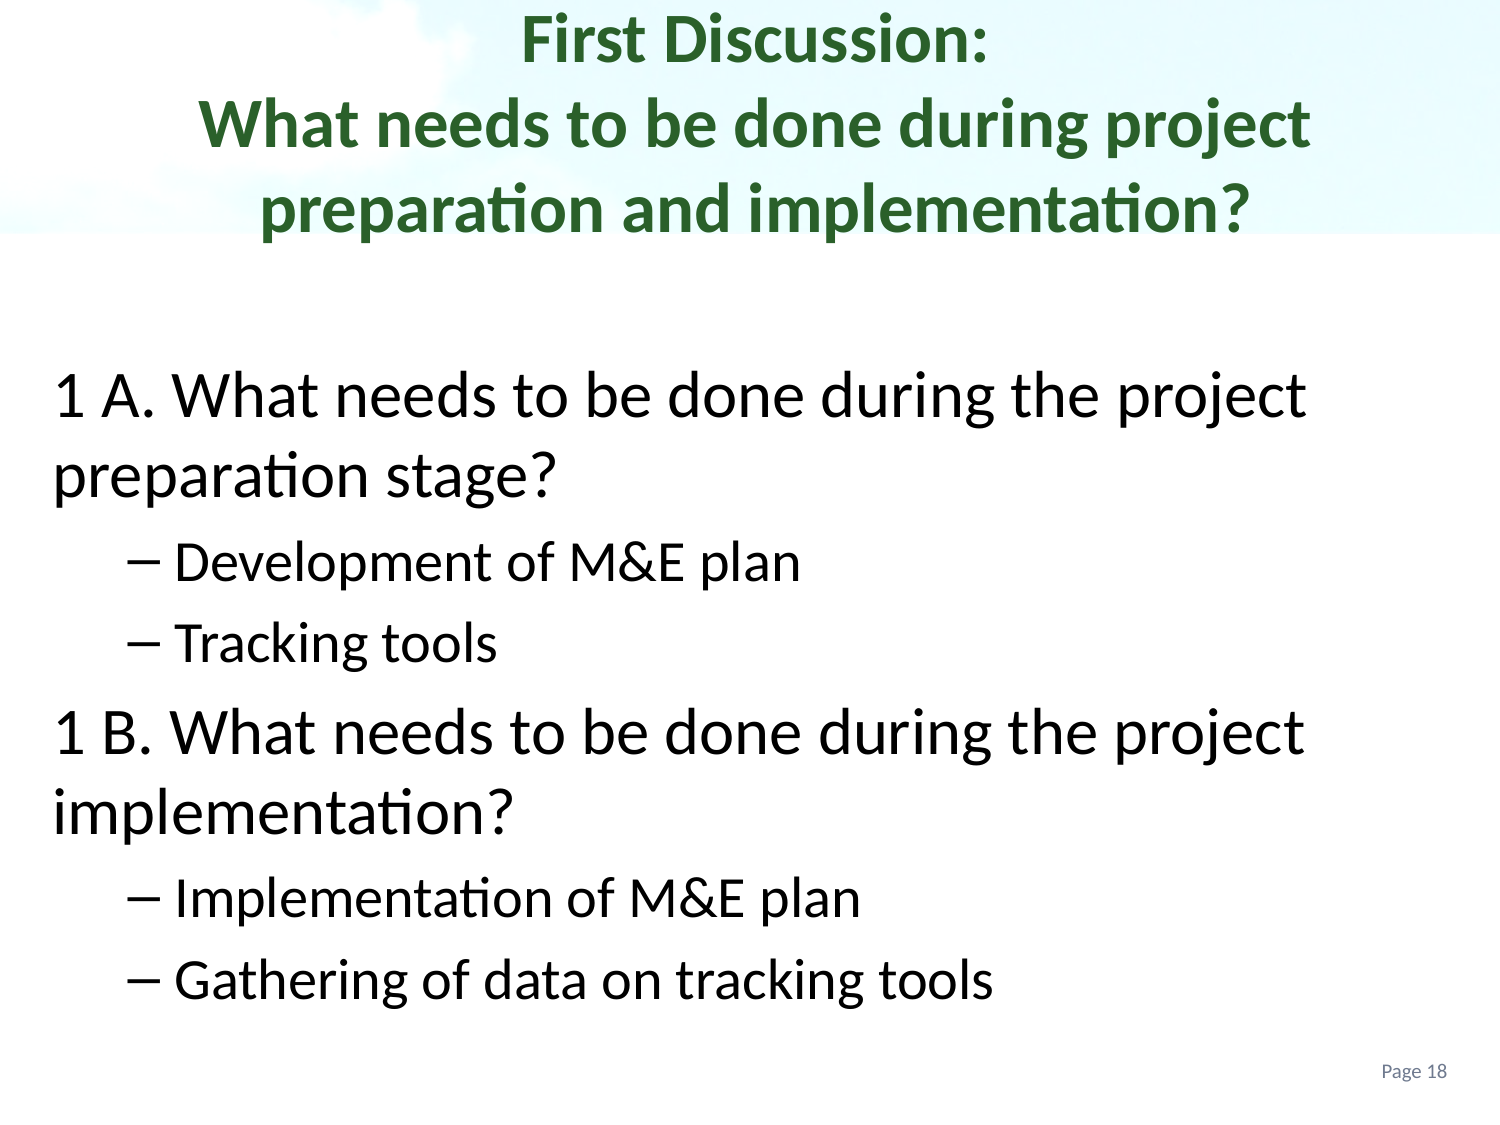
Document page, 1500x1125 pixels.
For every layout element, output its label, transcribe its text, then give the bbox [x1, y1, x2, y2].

title First Discussion: What needs to be done during project preparation and implementation? [37, 12, 1475, 225]
list 1 A. What needs to be done during the project preparation stage? Development of M&E plan Tracking tools 1 B. What needs to be done during the project implementation? Implementation of M&E plan Gathering of data on tracking tools [37, 249, 1463, 1050]
